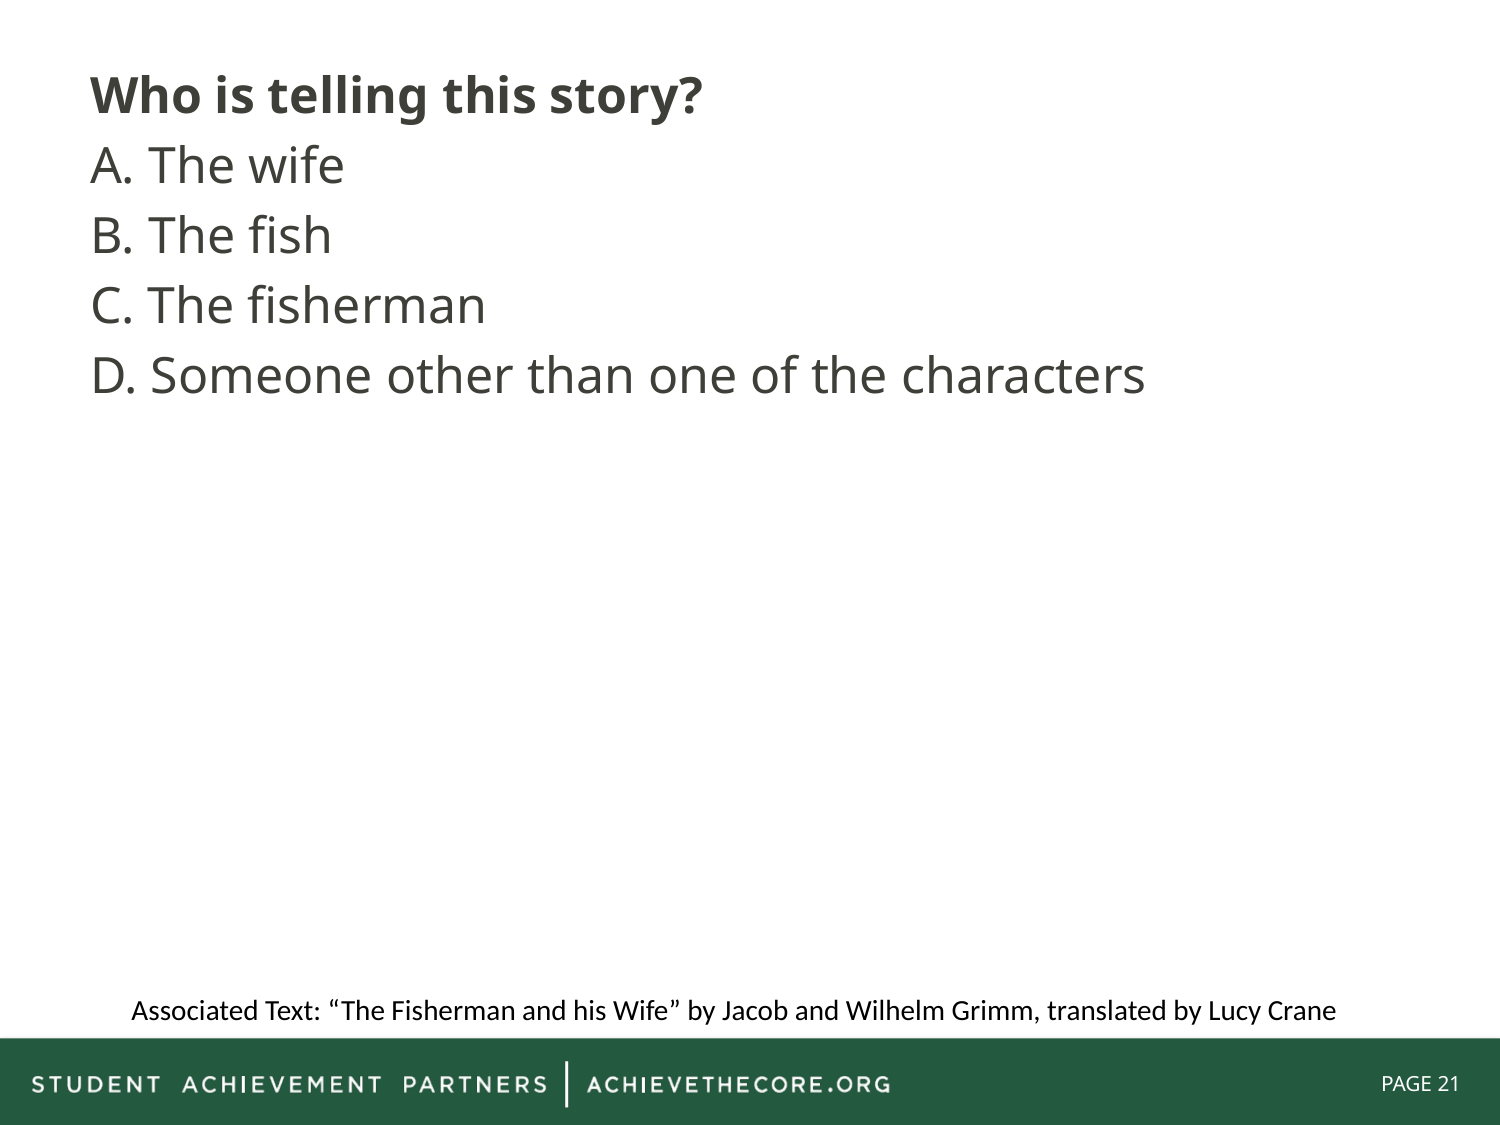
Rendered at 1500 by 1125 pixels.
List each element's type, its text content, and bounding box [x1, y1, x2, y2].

text_box Associated Text: “The Fisherman and his Wife” by Jacob and Wilhelm Grimm, translated by Lucy Crane [75, 984, 1394, 1034]
list Who is telling this story? A. The wife B. The fish C. The fisherman D. Someone other than one of the characters [75, 56, 1425, 529]
